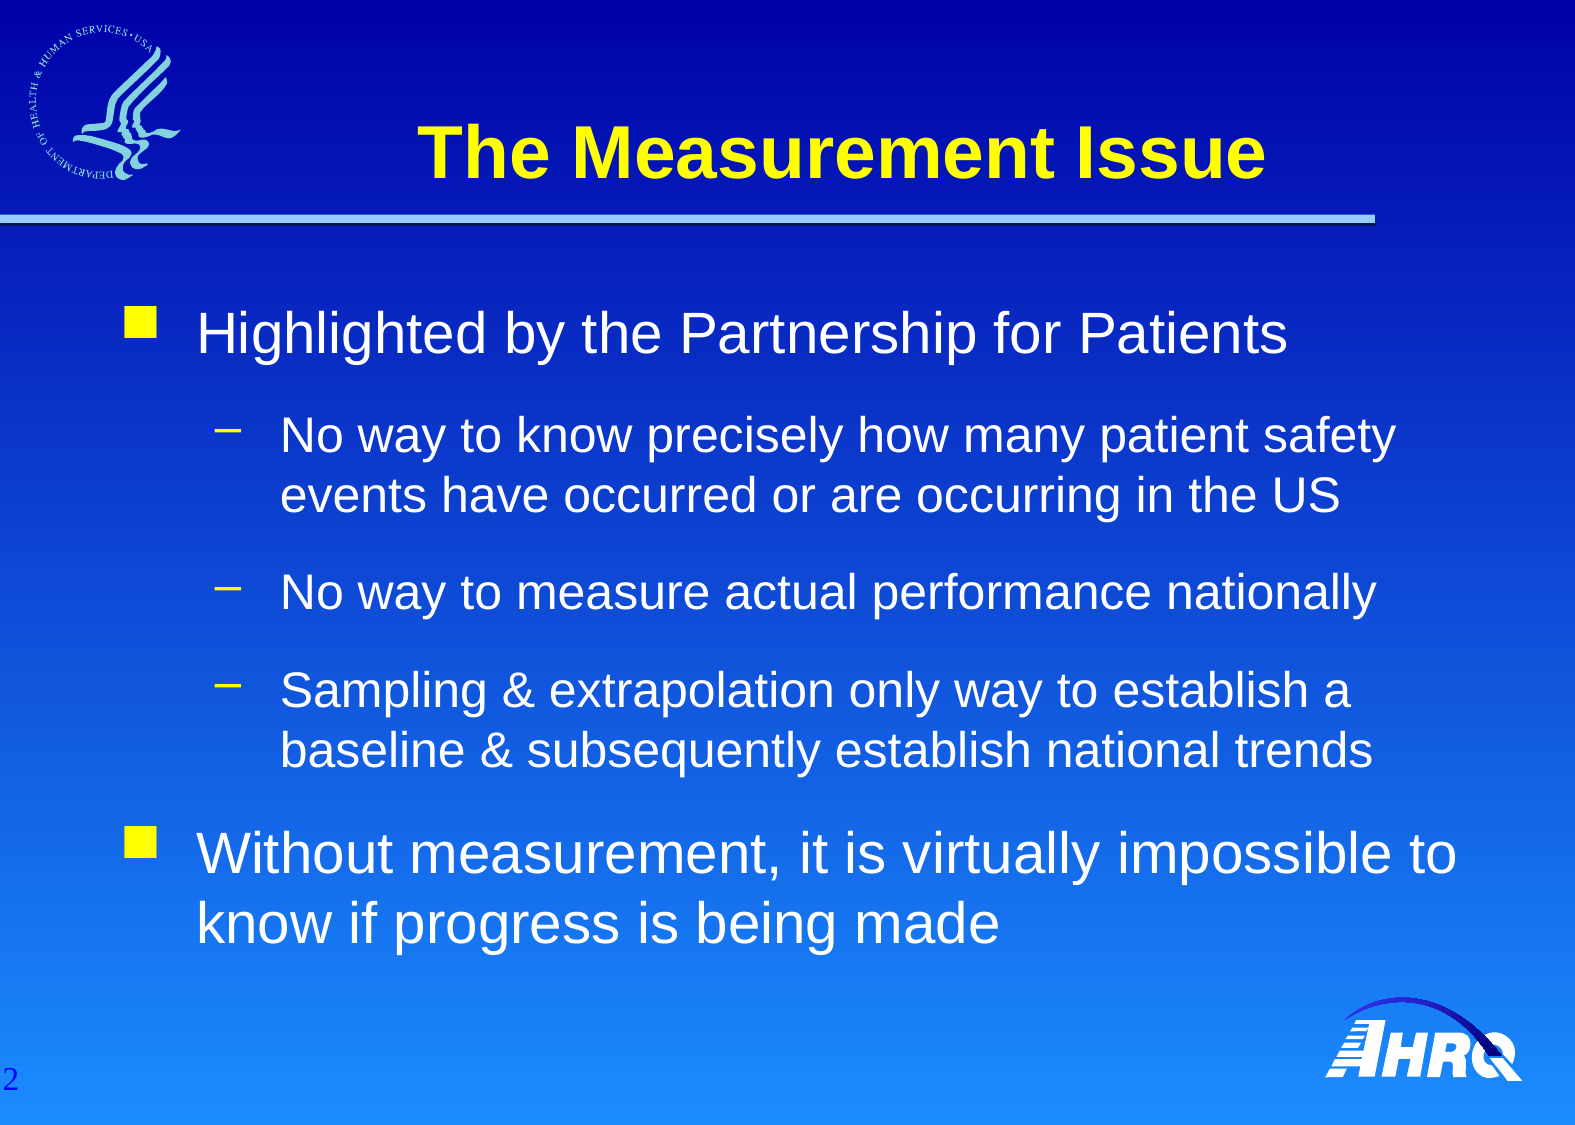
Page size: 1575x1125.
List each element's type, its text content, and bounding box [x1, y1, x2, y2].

list Highlighted by the Partnership for Patients No way to know precisely how many patient safety events have occurred or are occurring in the US No way to measure actual performance nationally Sampling & extrapolation only way to establish a baseline & subsequently establish national trends Without measurement, it is virtually impossible to know if progress is being made [104, 286, 1483, 763]
title The Measurement Issue [203, 56, 1483, 202]
